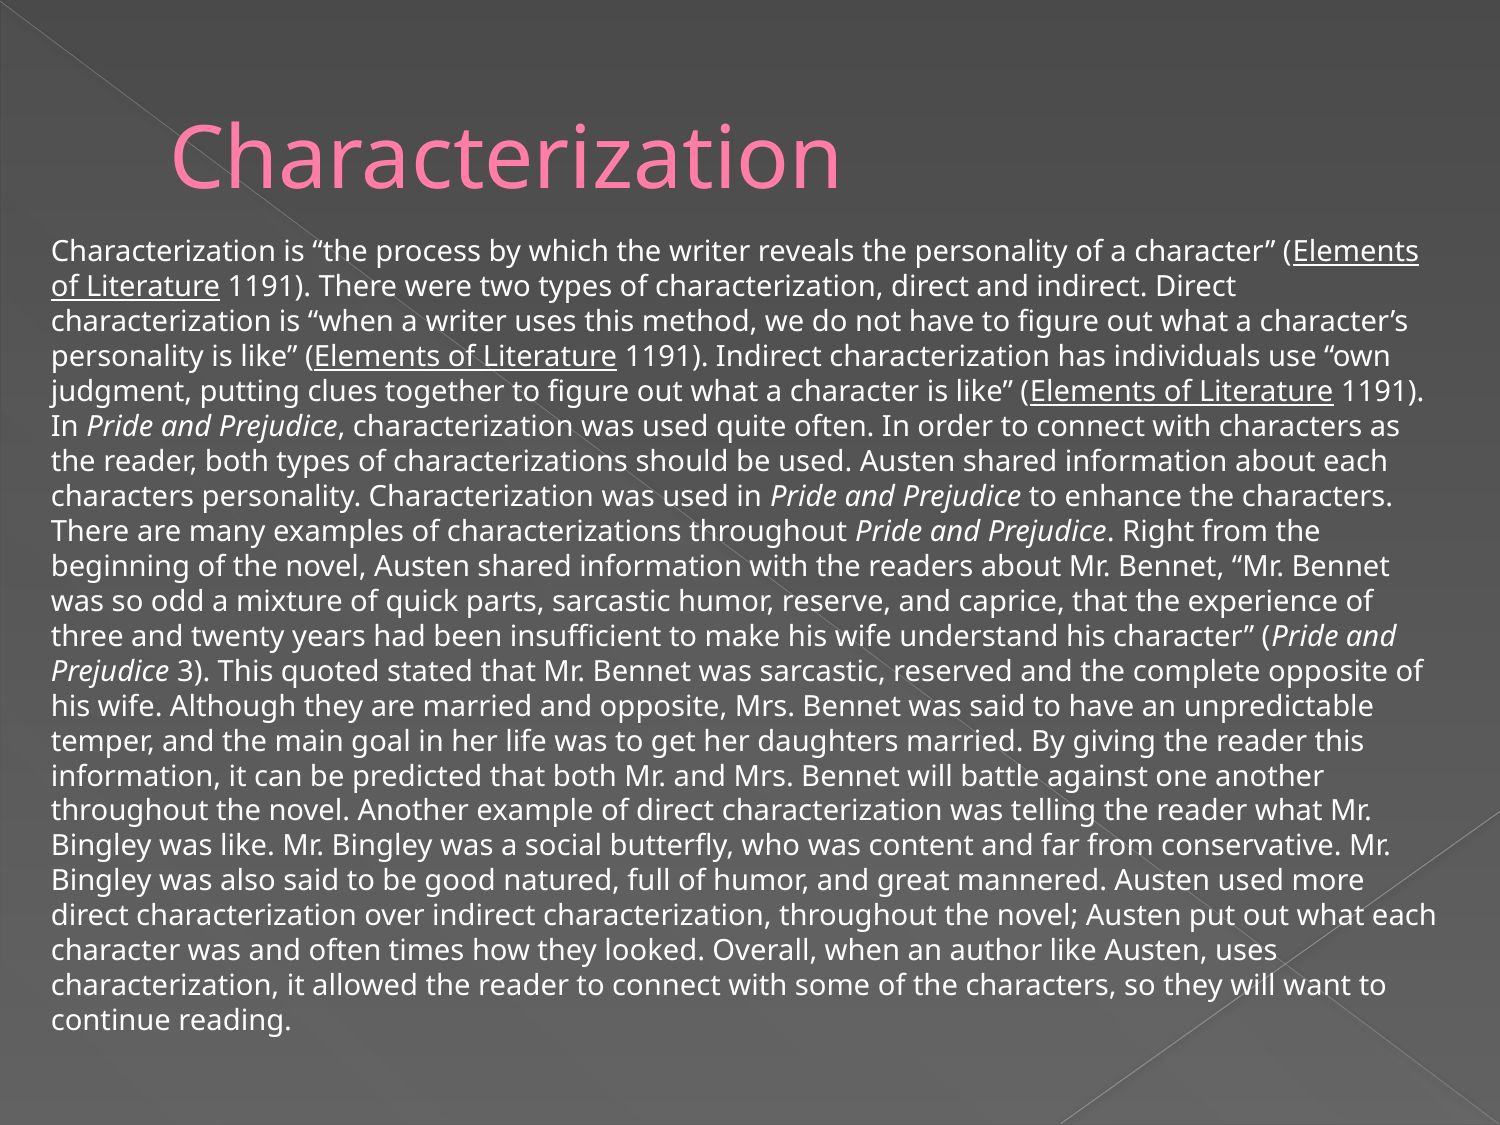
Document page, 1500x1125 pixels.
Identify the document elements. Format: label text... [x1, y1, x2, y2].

list Characterization is “the process by which the writer reveals the personality of a character” (Elements of Literature 1191). There were two types of characterization, direct and indirect. Direct characterization is “when a writer uses this method, we do not have to figure out what a character’s personality is like” (Elements of Literature 1191). Indirect characterization has individuals use “own judgment, putting clues together to figure out what a character is like” (Elements of Literature 1191). In Pride and Prejudice, characterization was used quite often. In order to connect with characters as the reader, both types of characterizations should be used. Austen shared information about each characters personality. Characterization was used in Pride and Prejudice to enhance the characters. There are many examples of characterizations throughout Pride and Prejudice. Right from the beginning of the novel, Austen shared information with the readers about Mr. Bennet, “Mr. Bennet was so odd a mixture of quick parts, sarcastic humor, reserve, and caprice, that the experience of three and twenty years had been insufficient to make his wife understand his character” (Pride and Prejudice 3). This quoted stated that Mr. Bennet was sarcastic, reserved and the complete opposite of his wife. Although they are married and opposite, Mrs. Bennet was said to have an unpredictable temper, and the main goal in her life was to get her daughters married. By giving the reader this information, it can be predicted that both Mr. and Mrs. Bennet will battle against one another throughout the novel. Another example of direct characterization was telling the reader what Mr. Bingley was like. Mr. Bingley was a social butterfly, who was content and far from conservative. Mr. Bingley was also said to be good natured, full of humor, and great mannered. Austen used more direct characterization over indirect characterization, throughout the novel; Austen put out what each character was and often times how they looked. Overall, when an author like Austen, uses characterization, it allowed the reader to connect with some of the characters, so they will want to continue reading. [0, 224, 1463, 1125]
title Characterization [75, 43, 1413, 224]
